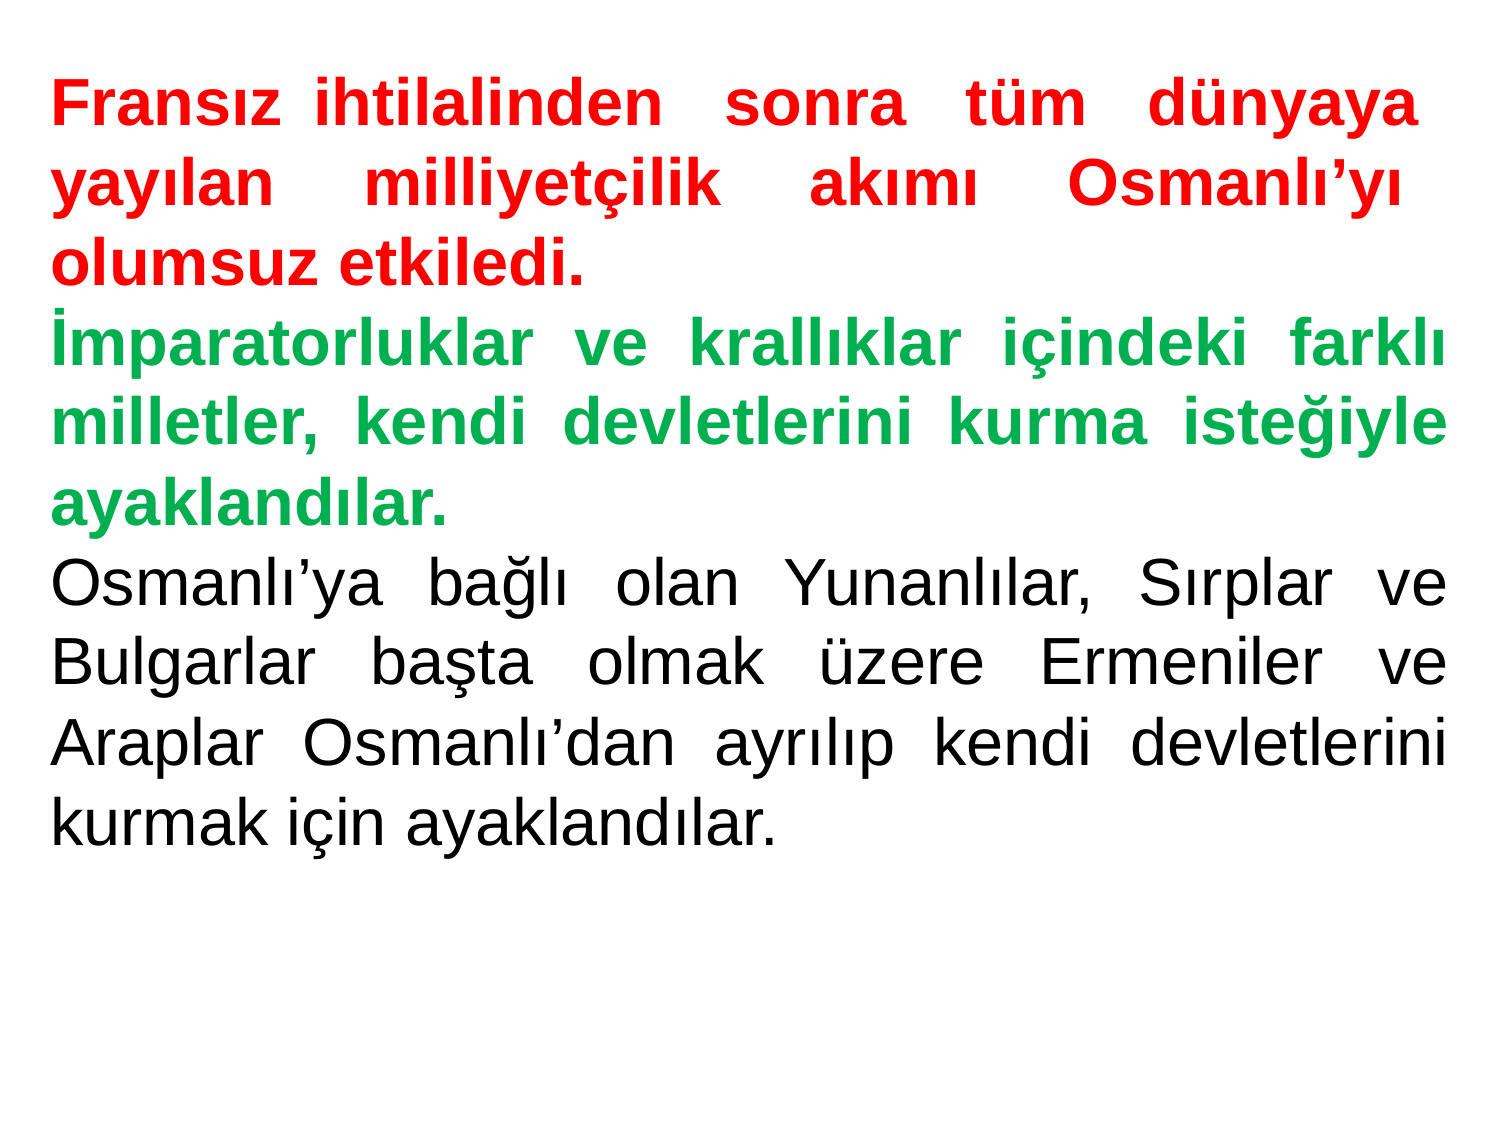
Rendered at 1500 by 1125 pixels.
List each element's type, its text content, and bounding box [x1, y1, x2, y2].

text_box Fransız ihtilalinden sonra tüm dünyaya yayılan milliyetçilik akımı Osmanlı’yı olumsuz etkiledi. İmparatorluklar ve krallıklar içindeki farklı milletler, kendi devletlerini kurma isteğiyle ayaklandılar. Osmanlı’ya bağlı olan Yunanlılar, Sırplar ve Bulgarlar başta olmak üzere Ermeniler ve Araplar Osmanlı’dan ayrılıp kendi devletlerini kurmak için ayaklandılar. [35, 51, 1465, 866]
